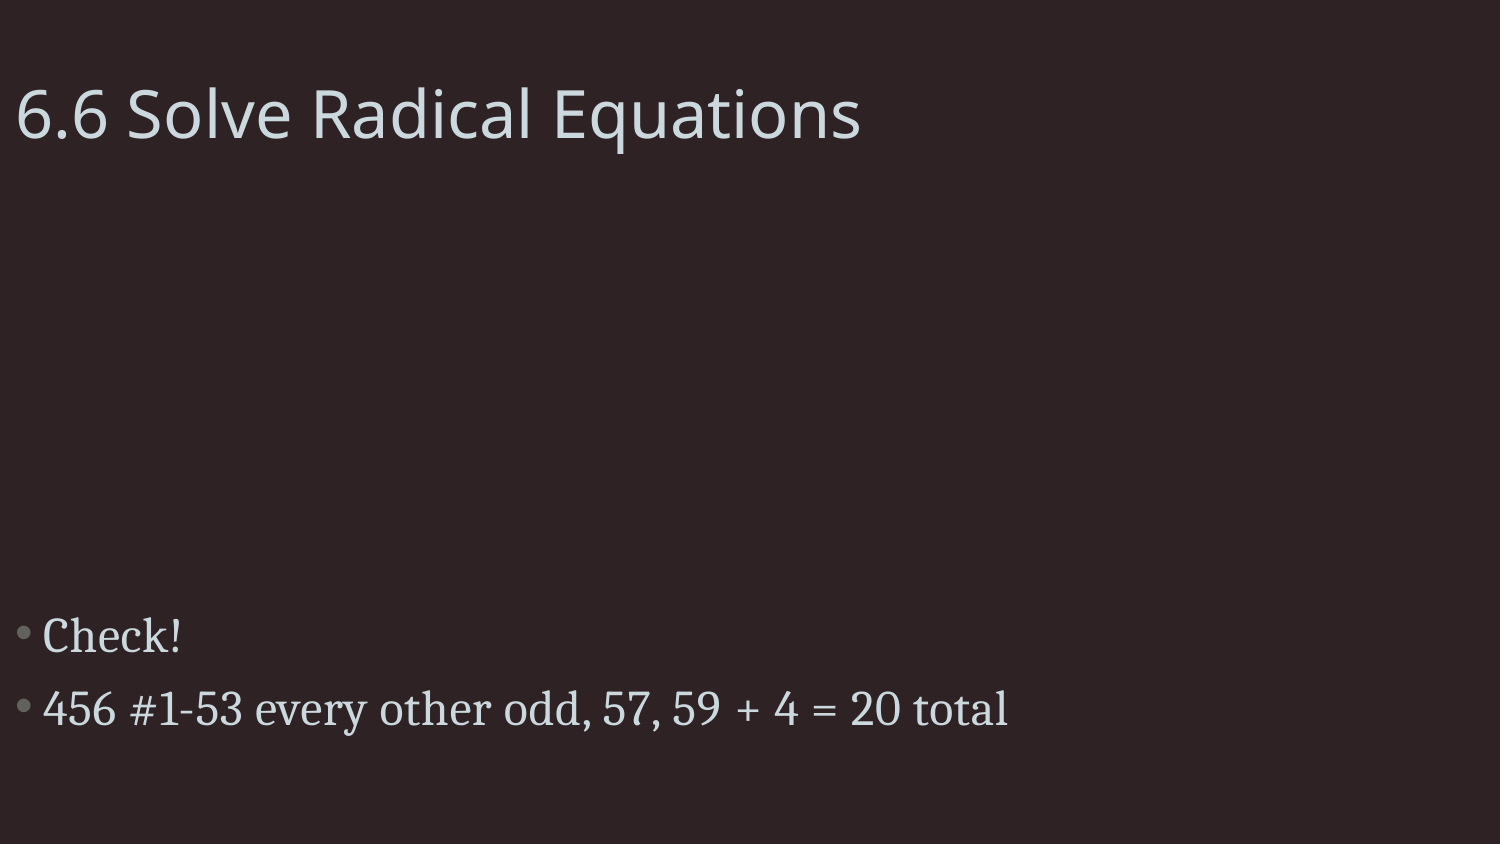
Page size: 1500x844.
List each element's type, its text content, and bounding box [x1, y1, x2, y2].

title 6.6 Solve Radical Equations [0, 28, 1500, 160]
